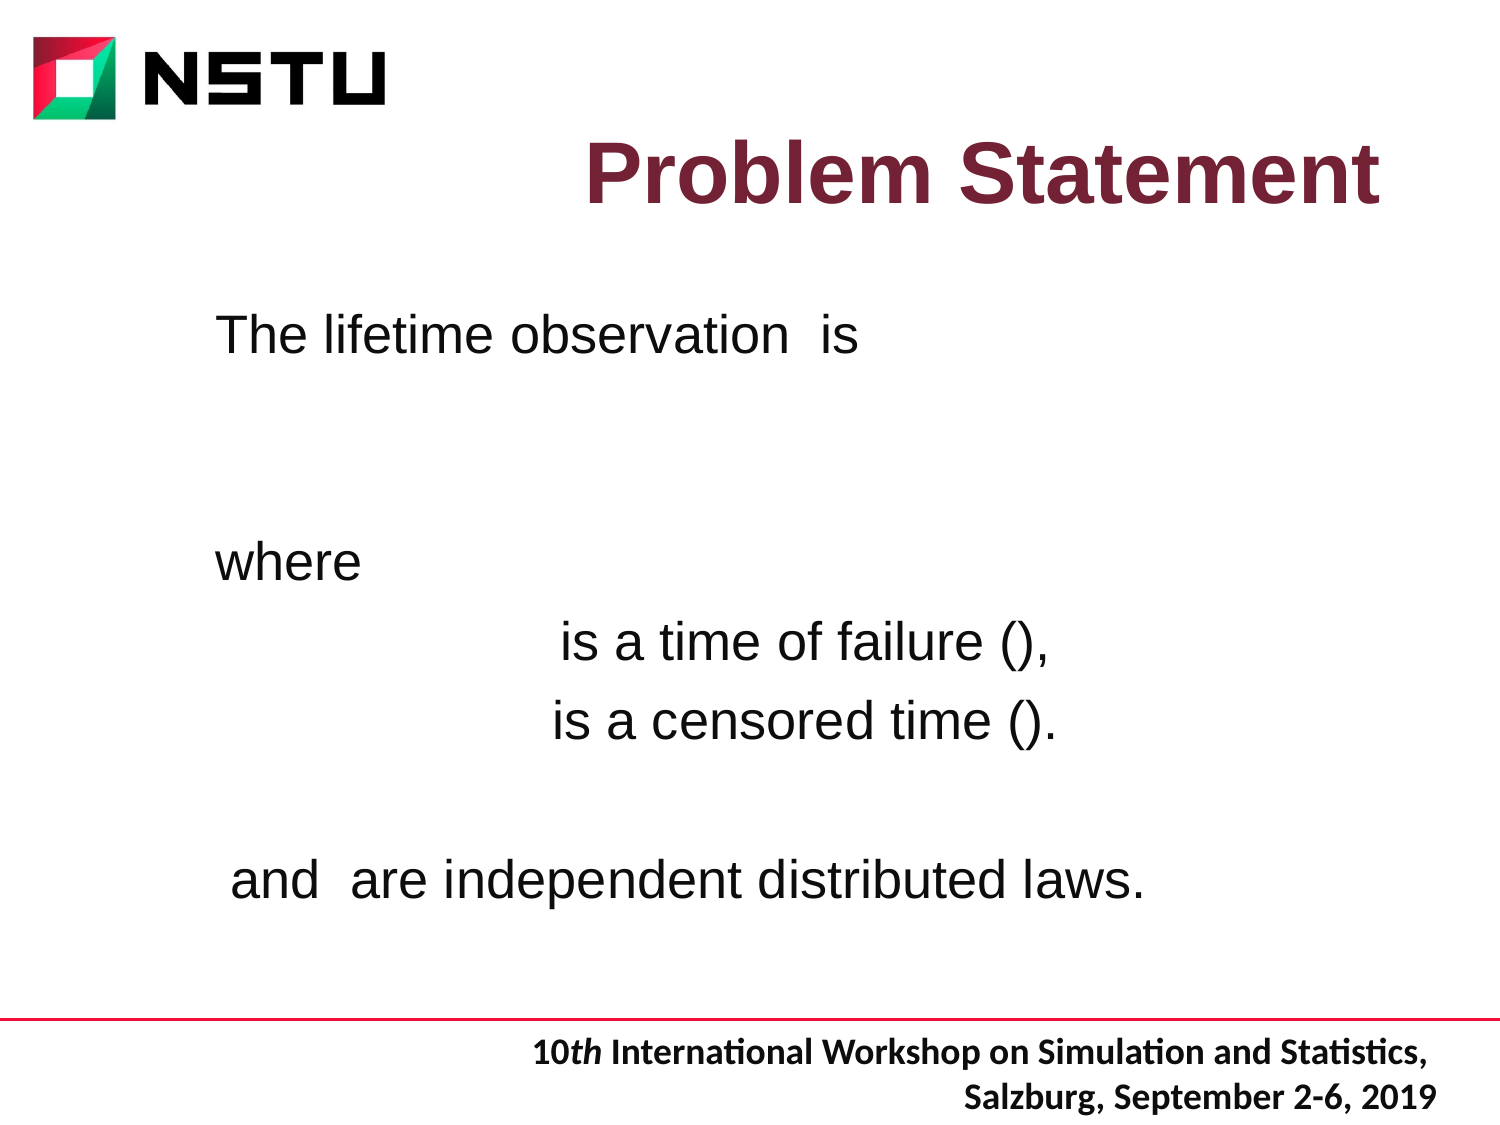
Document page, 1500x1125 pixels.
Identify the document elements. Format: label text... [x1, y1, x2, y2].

picture [33, 0, 385, 157]
text_box 10th International Workshop on Simulation and Statistics, Salzburg, September 2-6, 2019 [71, 1020, 1453, 1125]
title Problem Statement [103, 73, 1397, 278]
